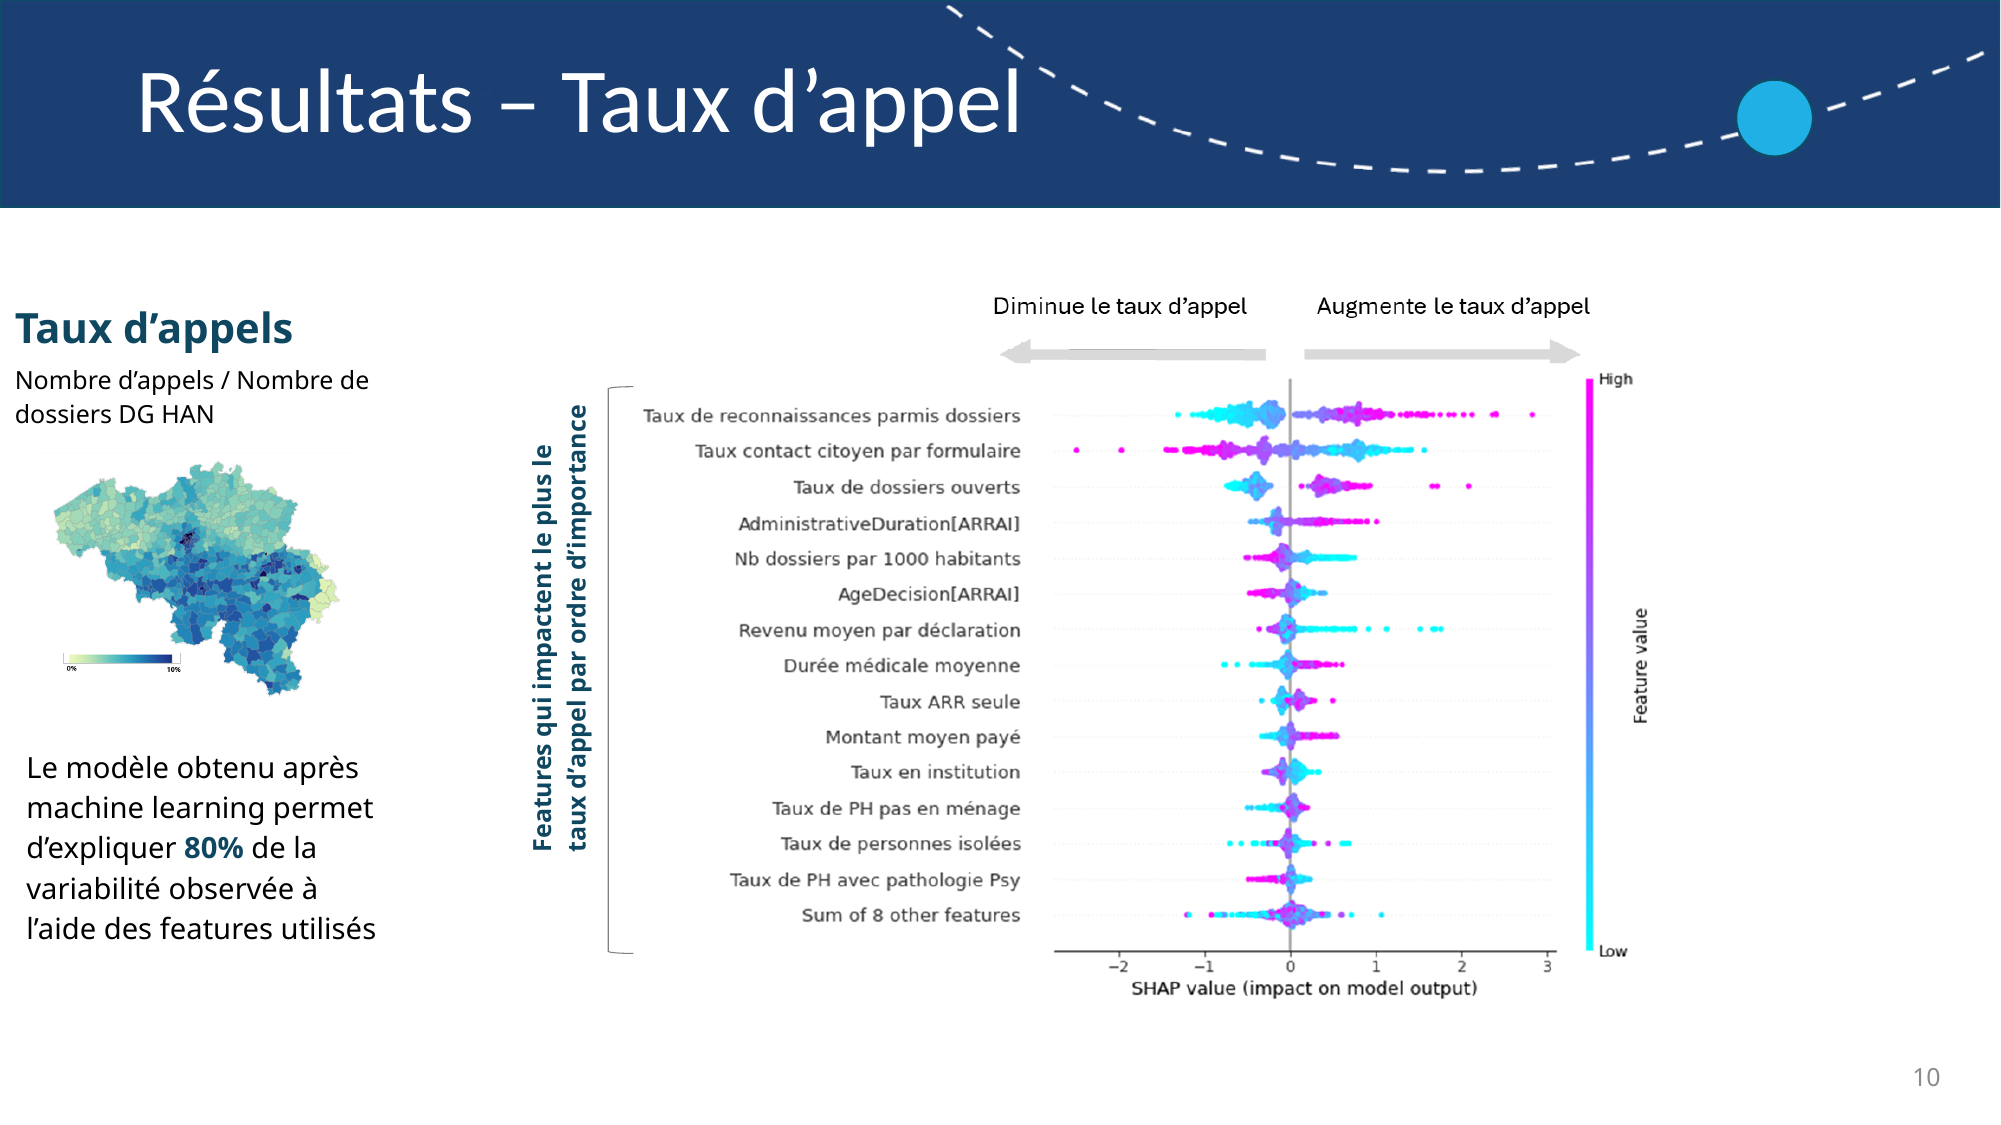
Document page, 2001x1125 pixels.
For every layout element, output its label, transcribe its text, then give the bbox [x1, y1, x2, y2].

picture [0, 0, 2001, 225]
text_box [607, 386, 633, 954]
title Résultats – Taux d’appel [121, 15, 1707, 192]
text_box Features qui impactent le plus le taux d’appel par ordre d’importance [514, 386, 598, 868]
text_box Taux d’appels Nombre d’appels / Nombre de dossiers DG HAN [0, 286, 395, 437]
text_box Le modèle obtenu après machine learning permet d’expliquer 80% de la variabilité observée à l’aide des features utilisés [11, 736, 395, 953]
picture [633, 232, 1667, 1008]
picture [37, 453, 359, 717]
slide_number 10 [1505, 1048, 1956, 1109]
